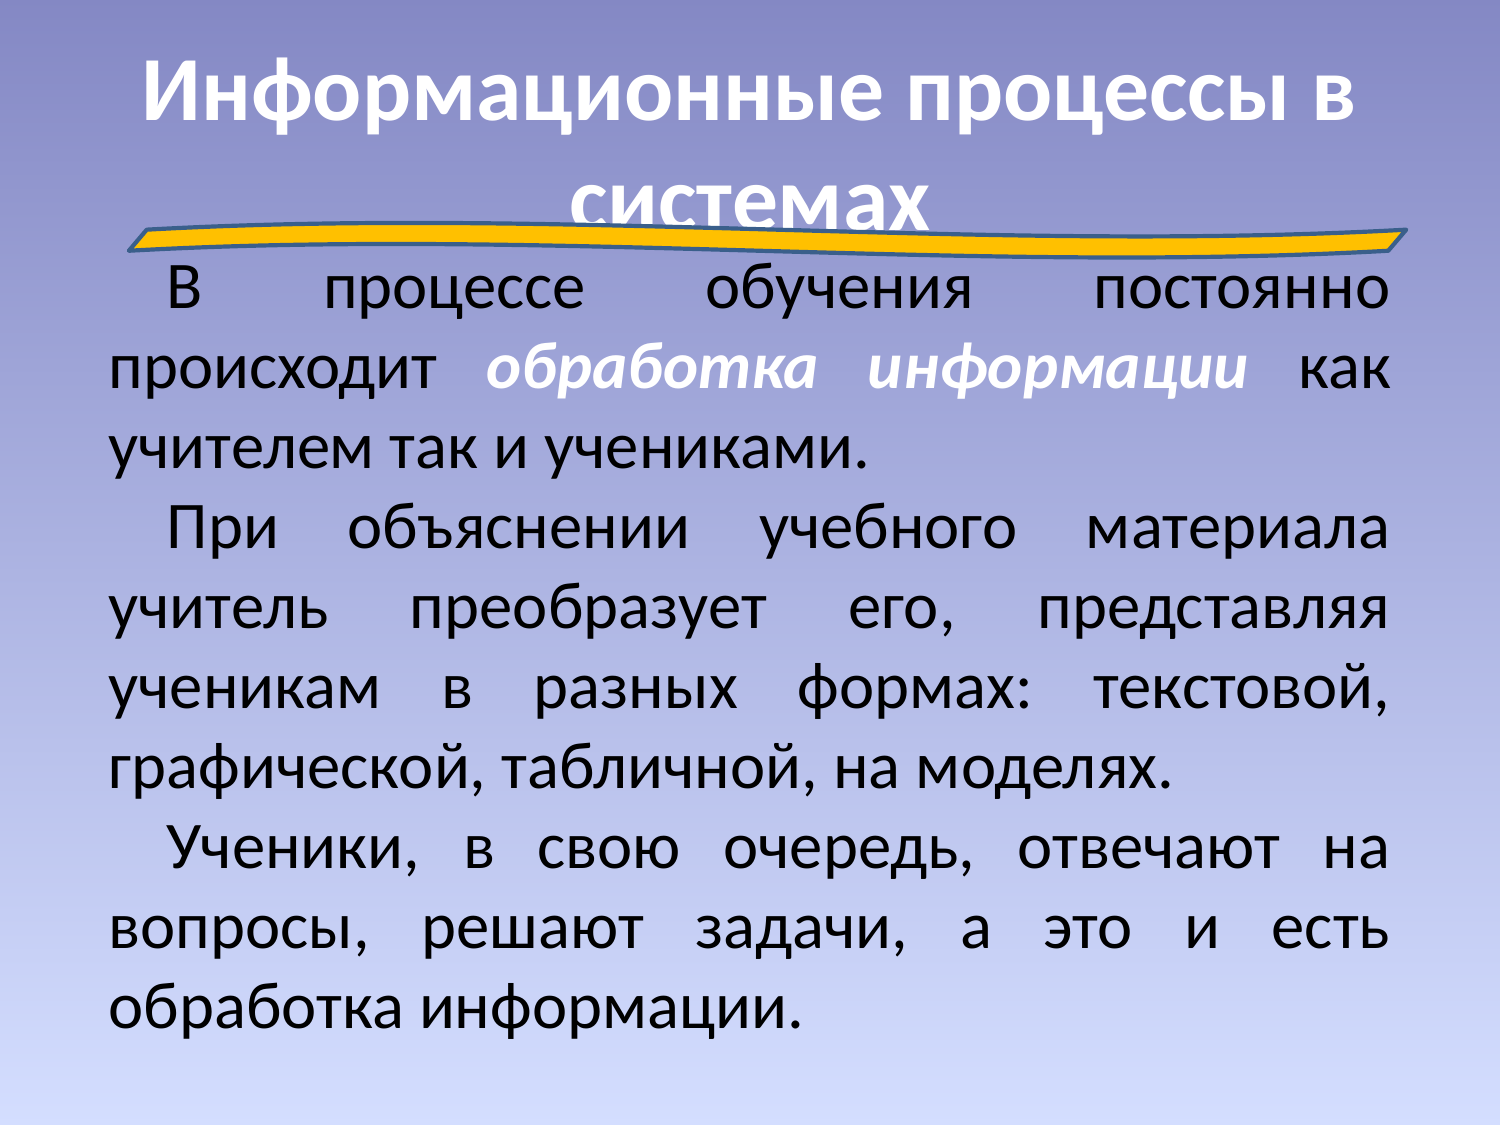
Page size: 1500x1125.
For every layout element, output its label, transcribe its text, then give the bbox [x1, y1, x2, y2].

text_box В процессе обучения постоянно происходит обработка информации как учителем так и учениками. При объяснении учебного материала учитель преобразует его, представляя ученикам в разных формах: текстовой, графической, табличной, на моделях. Ученики, в свою очередь, отвечают на вопросы, решают задачи, а это и есть обработка информации. [93, 234, 1407, 1049]
text_box [126, 220, 1409, 260]
title Информационные процессы в системах [75, 45, 1425, 233]
